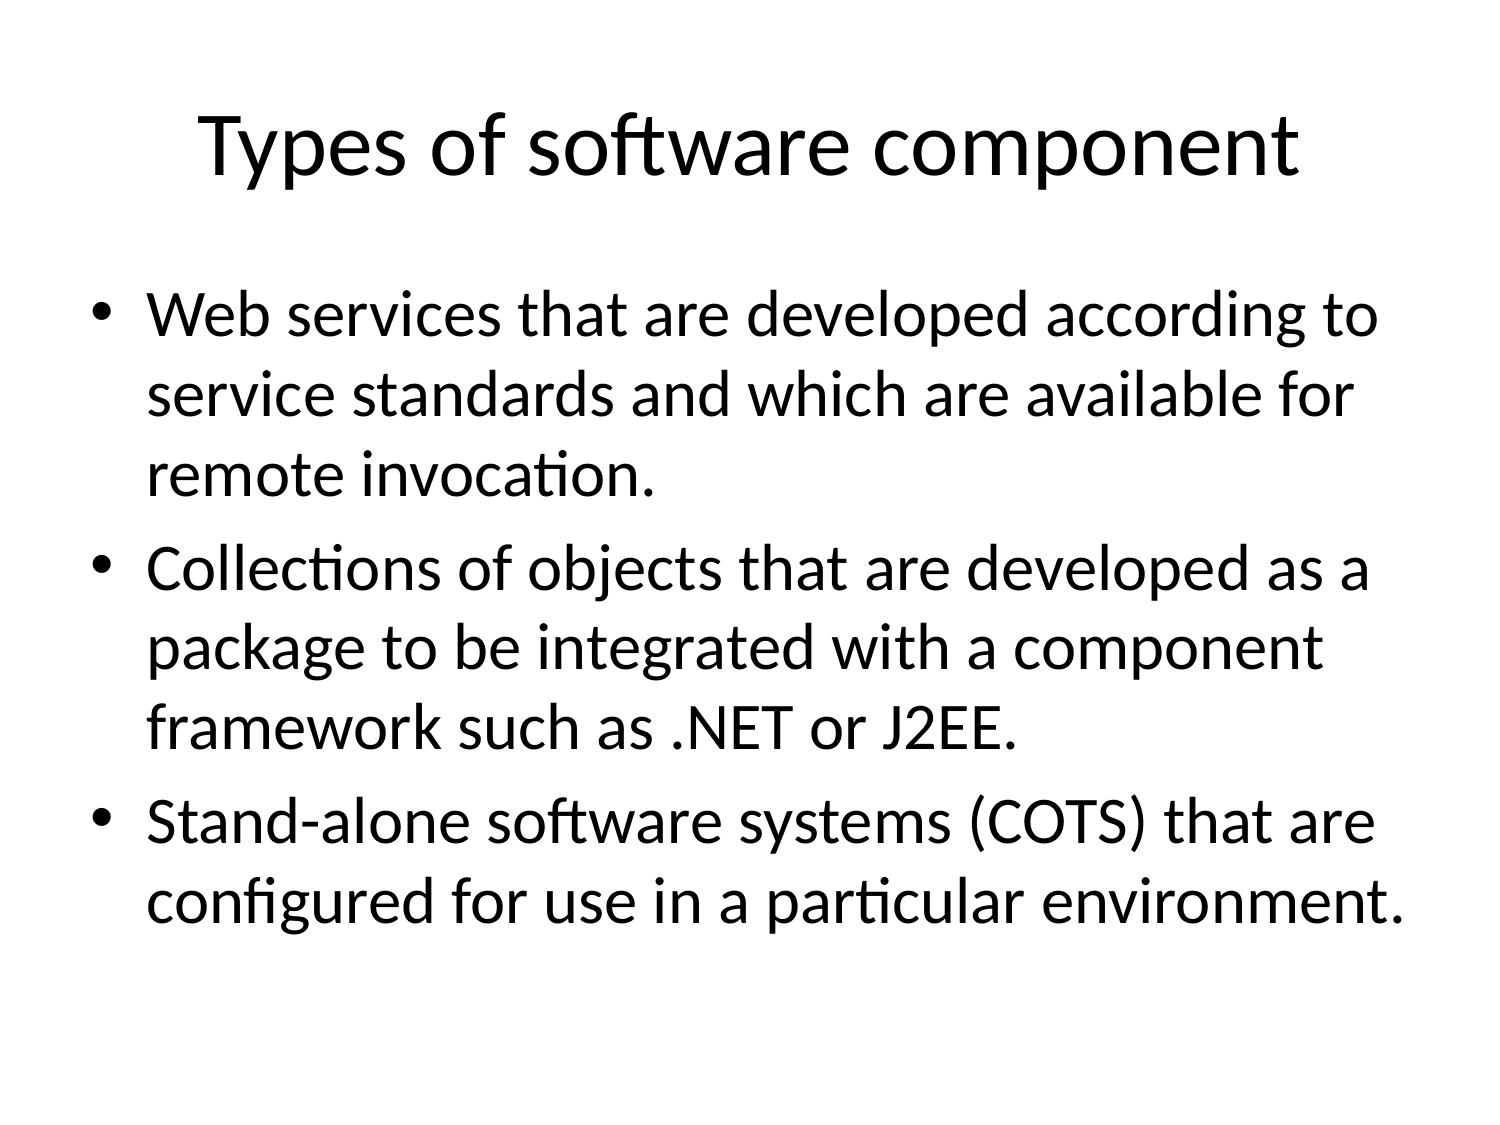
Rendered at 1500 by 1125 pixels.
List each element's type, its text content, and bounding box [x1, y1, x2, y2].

title Types of software component [75, 45, 1425, 233]
list Web services that are developed according to service standards and which are available for remote invocation. Collections of objects that are developed as a package to be integrated with a component framework such as .NET or J2EE. Stand-alone software systems (COTS) that are configured for use in a particular environment. [75, 262, 1425, 1005]
